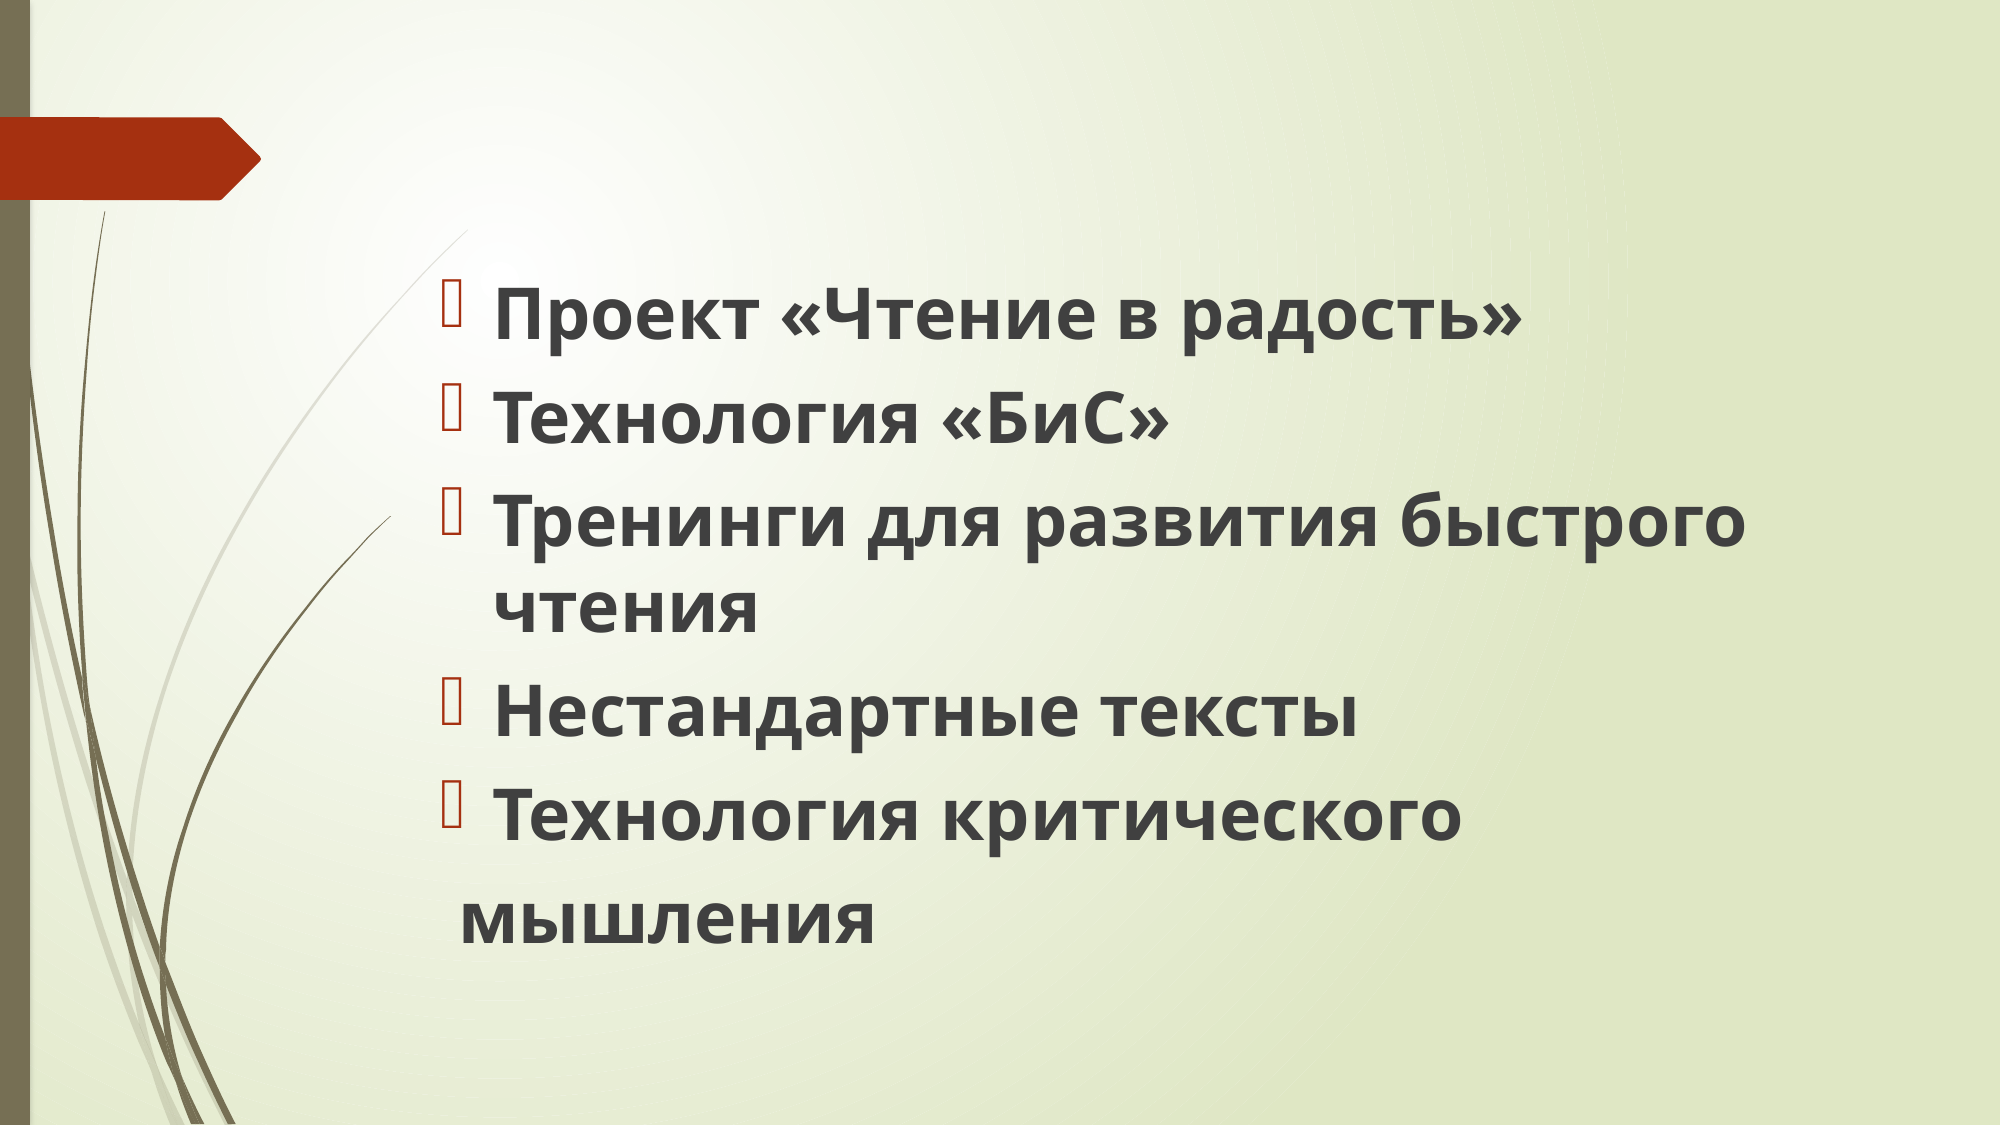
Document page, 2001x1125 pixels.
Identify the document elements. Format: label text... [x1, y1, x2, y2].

list Проект «Чтение в радость» Технология «БиС» Тренинги для развития быстрого чтения Нестандартные тексты Технология критического мышления [424, 260, 1888, 970]
